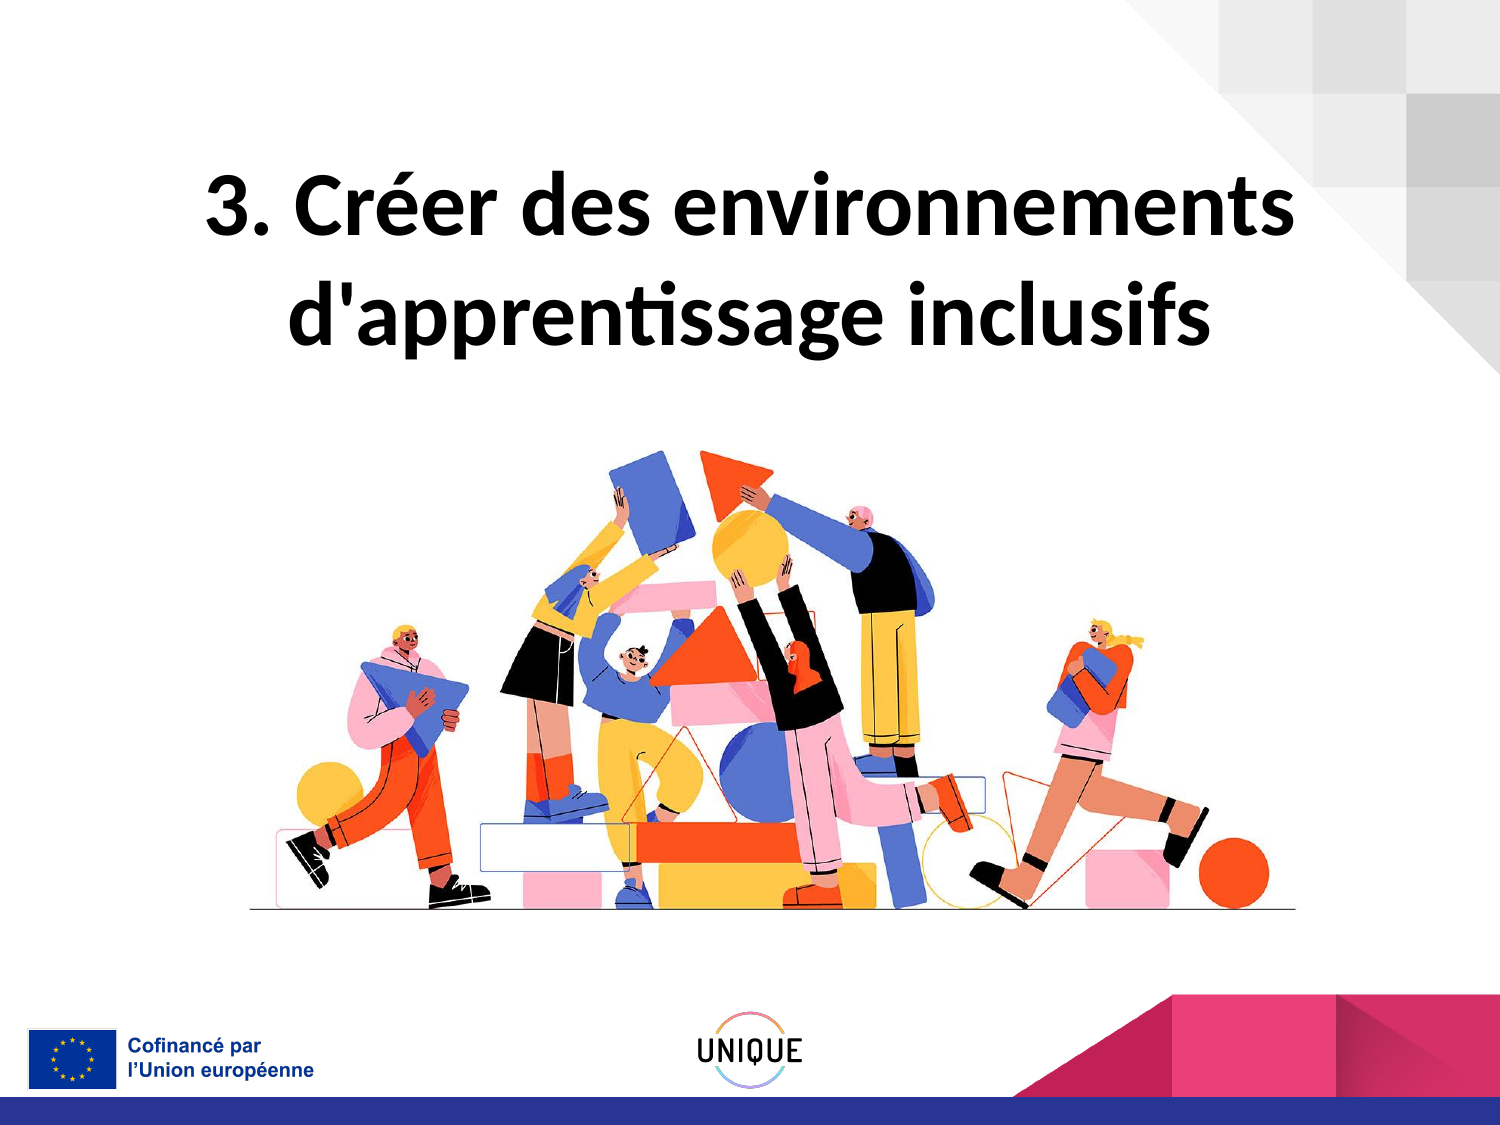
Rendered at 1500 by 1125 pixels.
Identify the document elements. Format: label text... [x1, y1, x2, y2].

picture [1125, 0, 1500, 375]
picture [0, 993, 1500, 1125]
picture [205, 401, 1339, 959]
title 3. Créer des environnements d'apprentissage inclusifs [112, 132, 1388, 375]
